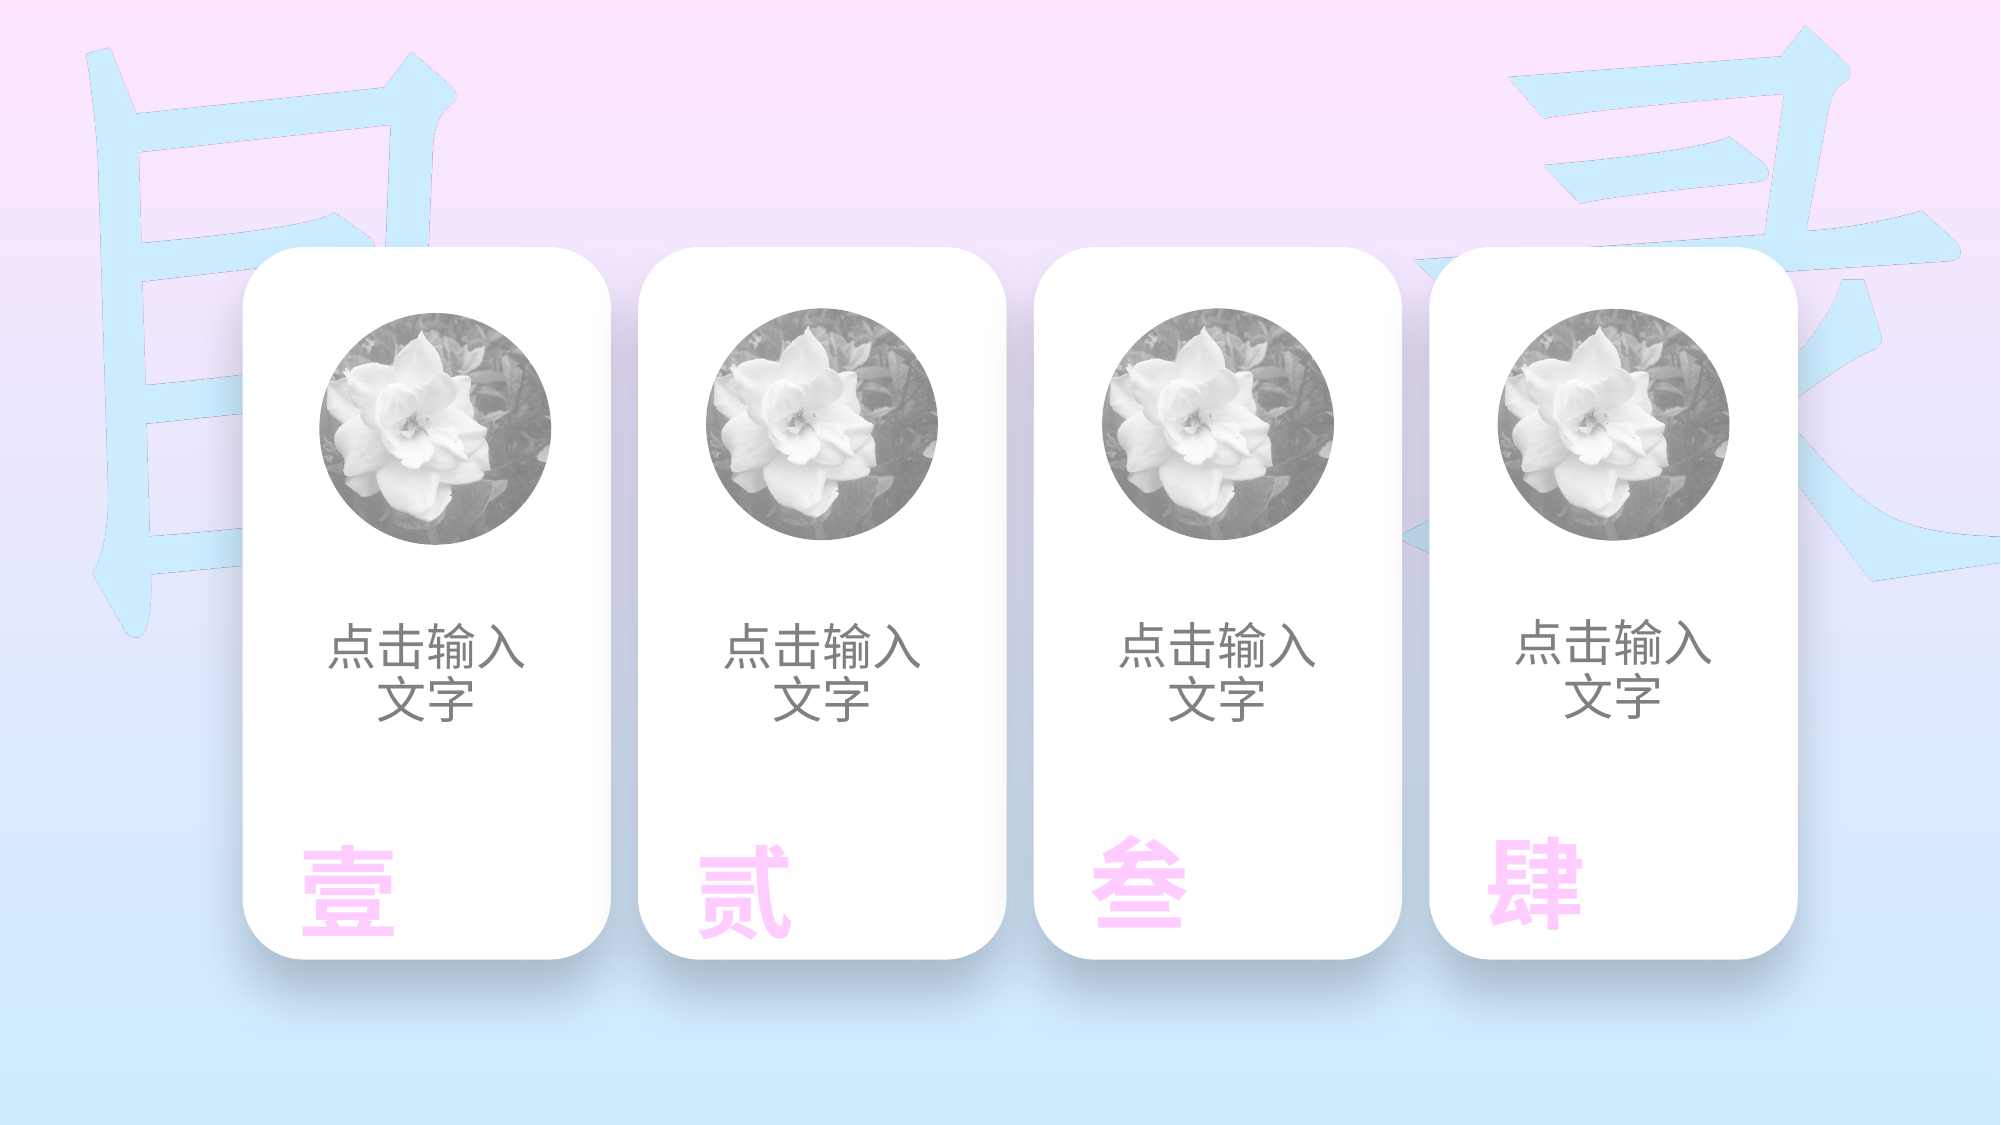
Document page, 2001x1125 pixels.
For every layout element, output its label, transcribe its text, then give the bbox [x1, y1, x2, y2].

text_box [241, 245, 613, 961]
list 点击输入文字 [1495, 610, 1732, 748]
text_box 贰 [665, 823, 823, 958]
list 点击输入文字 [704, 614, 941, 752]
text_box 叁 [1061, 814, 1218, 950]
text_box 肆 [1456, 814, 1614, 950]
text_box [1428, 245, 1799, 961]
picture [1497, 308, 1730, 541]
list 点击输入文字 [1100, 613, 1336, 751]
picture [319, 312, 552, 545]
text_box [637, 245, 1008, 961]
text_box 壹 [270, 823, 427, 958]
picture [706, 308, 938, 541]
list 点击输入文字 [308, 614, 545, 752]
picture [1102, 308, 1334, 541]
picture [0, 0, 2001, 702]
text_box [1032, 245, 1404, 961]
